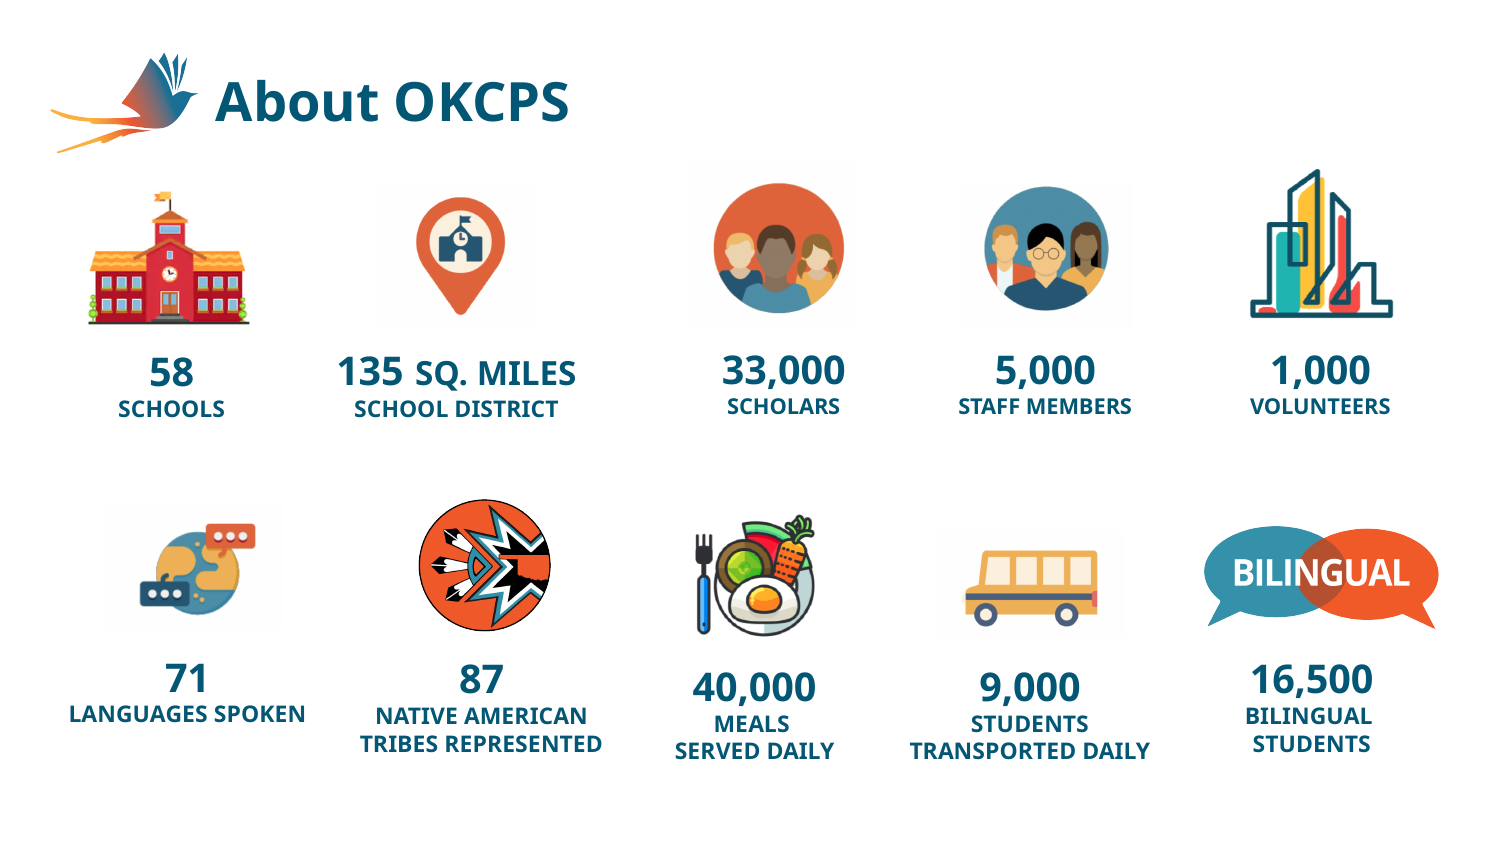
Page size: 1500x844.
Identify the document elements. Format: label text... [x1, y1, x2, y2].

text_box 135 SQ. MILES SCHOOL DISTRICT [304, 326, 609, 437]
picture [377, 180, 536, 331]
text_box 5,000 STAFF MEMBERS [893, 330, 1197, 434]
picture [412, 494, 557, 639]
picture [676, 501, 834, 648]
picture [1234, 153, 1407, 333]
text_box 1,000 VOLUNTEERS [1197, 330, 1472, 434]
picture [959, 181, 1132, 330]
text_box 33,000 SCHOLARS [632, 330, 893, 434]
picture [35, 30, 258, 333]
text_box 87 NATIVE AMERICAN TRIBES REPRESENTED [330, 639, 634, 772]
picture [105, 503, 284, 629]
text_box 40,000 MEALS SERVED DAILY [603, 646, 907, 780]
text_box 9,000 STUDENTS TRANSPORTED DAILY [907, 646, 1182, 780]
text_box 16,500 BILINGUAL STUDENTS [1160, 639, 1464, 772]
picture [1196, 460, 1447, 727]
picture [935, 531, 1125, 638]
text_box 71 LANGUAGES SPOKEN [35, 637, 340, 743]
text_box 58 SCHOOLS [20, 332, 324, 437]
picture [689, 158, 857, 328]
text_box About OKCPS [226, 52, 1062, 136]
